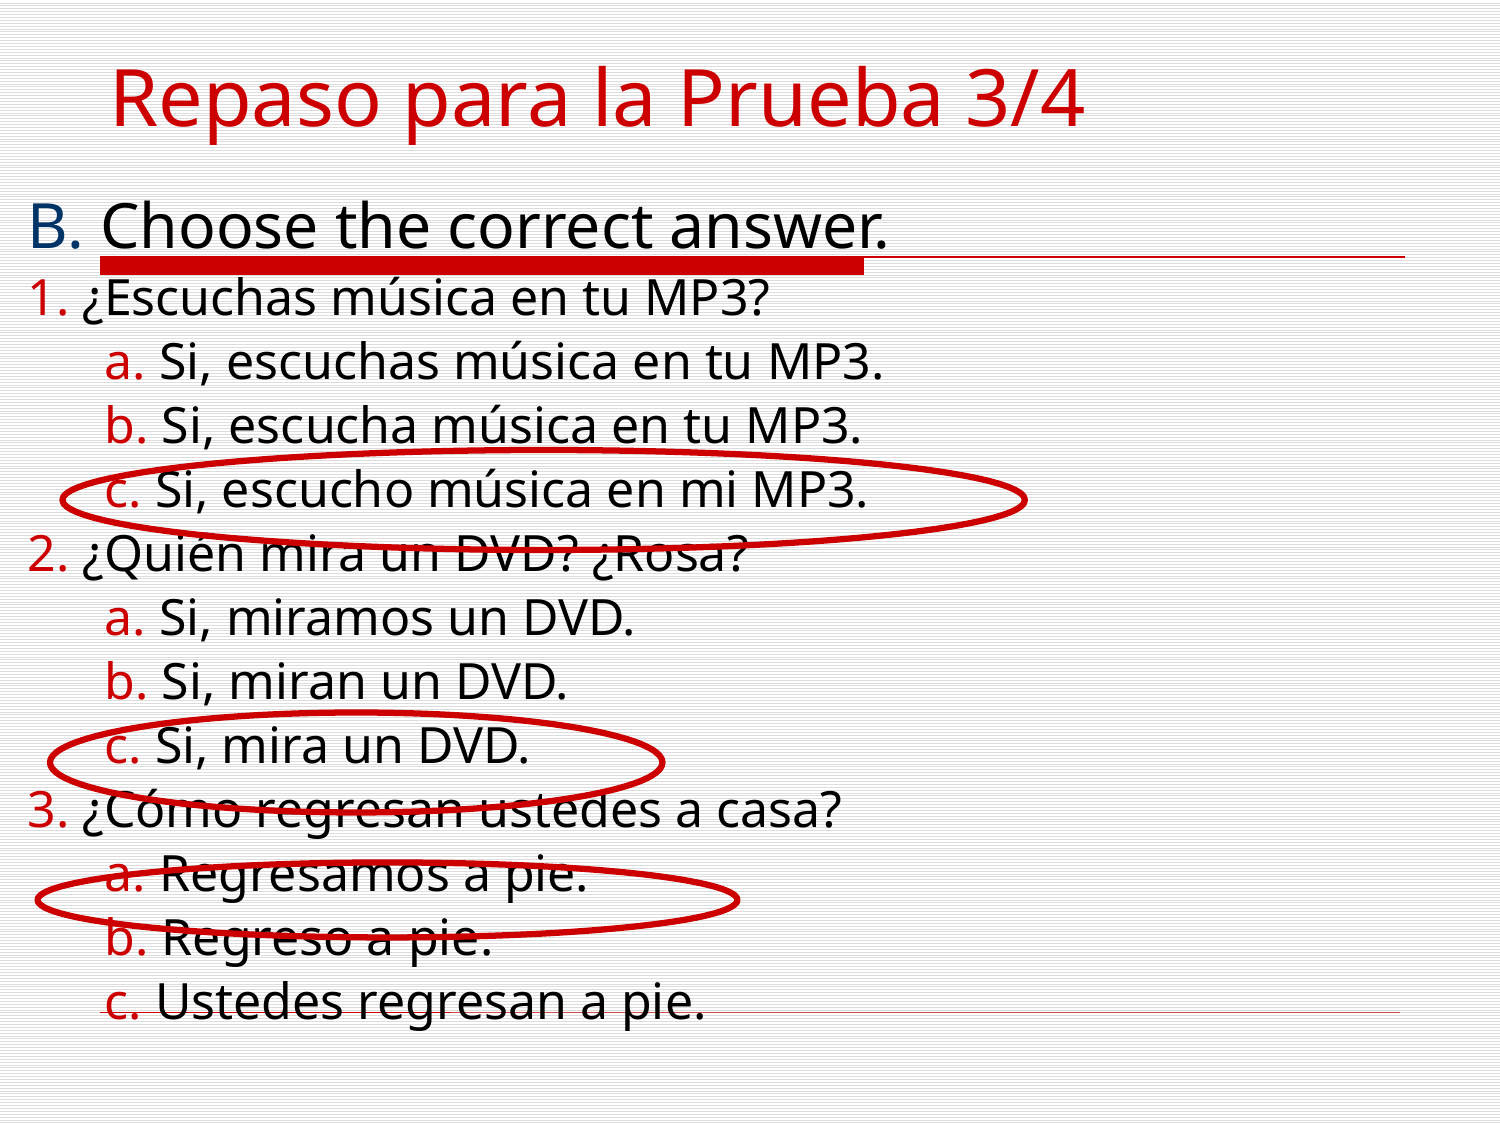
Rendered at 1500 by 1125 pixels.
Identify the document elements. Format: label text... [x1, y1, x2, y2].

text_box [49, 712, 663, 813]
title Repaso para la Prueba 3/4 [94, 24, 1407, 150]
text_box [62, 450, 1025, 550]
text_box [37, 862, 738, 938]
list B. Choose the correct answer. 1. ¿Escuchas música en tu MP3? a. Si, escuchas música en tu MP3. b. Si, escucha música en tu MP3. c. Si, escucho música en mi MP3. 2. ¿Quién mira un DVD? ¿Rosa? a. Si, miramos un DVD. b. Si, miran un DVD. c. Si, mira un DVD. 3. ¿Cómo regresan ustedes a casa? a. Regresamos a pie. b. Regreso a pie. c. Ustedes regresan a pie. [12, 187, 1500, 1125]
